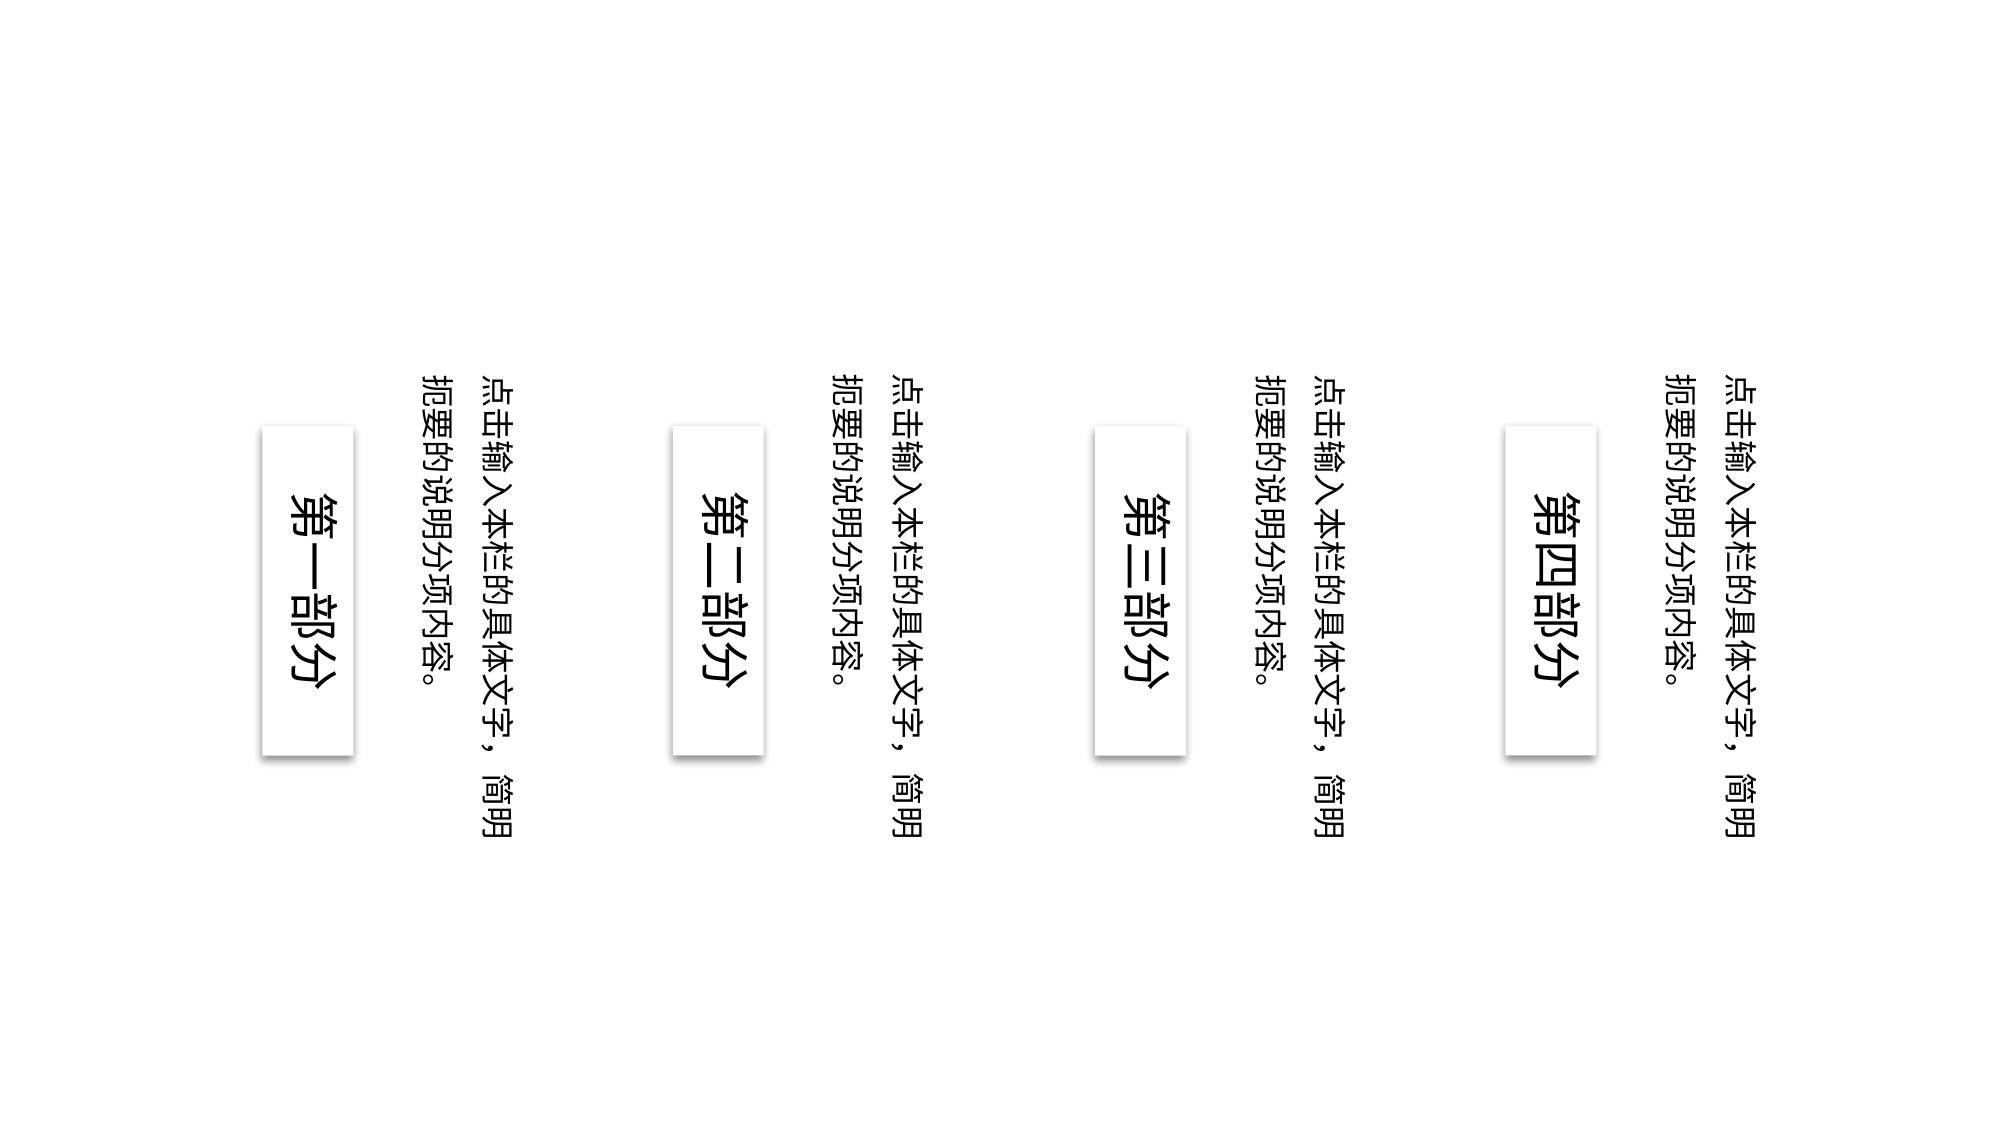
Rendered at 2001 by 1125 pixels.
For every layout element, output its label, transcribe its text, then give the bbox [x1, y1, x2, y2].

text_box 第三部分 [1095, 426, 1186, 756]
text_box 点击输入本栏的具体文字，简明扼要的说明分项内容。 [1227, 359, 1379, 870]
text_box 第一部分 [262, 426, 354, 756]
text_box 点击输入本栏的具体文字，简明扼要的说明分项内容。 [804, 359, 957, 869]
text_box 第四部分 [1505, 426, 1597, 756]
text_box 第二部分 [672, 426, 764, 756]
text_box 点击输入本栏的具体文字，简明扼要的说明分项内容。 [394, 359, 546, 870]
text_box 点击输入本栏的具体文字，简明扼要的说明分项内容。 [1637, 359, 1790, 869]
